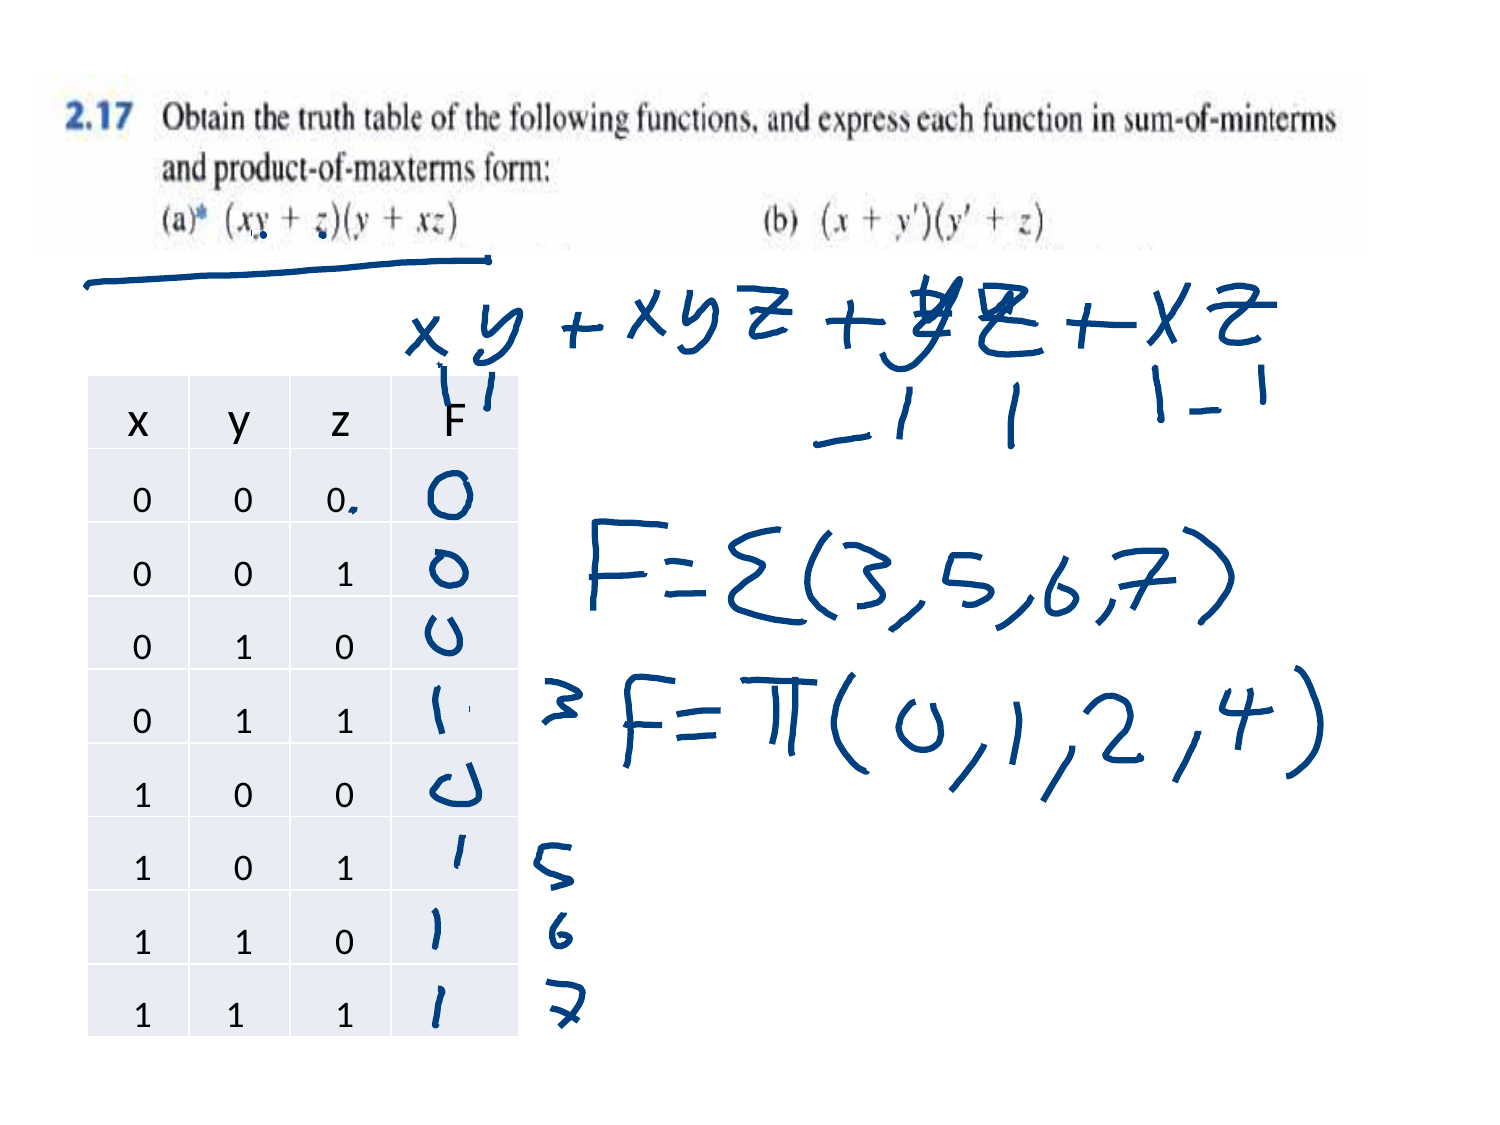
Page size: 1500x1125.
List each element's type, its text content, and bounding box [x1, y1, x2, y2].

text_box [1147, 321, 1165, 345]
text_box [790, 676, 797, 757]
table_cell 1 [291, 670, 390, 742]
text_box [1112, 549, 1167, 585]
text_box [897, 700, 942, 751]
table_cell 1 [190, 891, 289, 963]
table_cell 0 [88, 449, 188, 521]
text_box [535, 844, 572, 889]
text_box [574, 311, 580, 327]
text_box [84, 259, 490, 290]
text_box [1247, 688, 1252, 699]
text_box [593, 520, 669, 576]
text_box [1009, 383, 1018, 448]
text_box [1011, 701, 1020, 765]
text_box [1083, 303, 1090, 322]
table_cell 0 [291, 744, 390, 816]
table_cell 0 [291, 891, 390, 963]
text_box [749, 308, 793, 313]
text_box [456, 834, 464, 867]
table_cell 1 [291, 965, 390, 1036]
text_box [434, 686, 444, 734]
text_box [676, 709, 721, 716]
text_box [1155, 291, 1176, 343]
text_box [980, 288, 1003, 315]
text_box [1166, 282, 1189, 321]
text_box [572, 329, 576, 349]
text_box [1084, 695, 1142, 761]
text_box [624, 726, 650, 768]
text_box [1080, 325, 1085, 349]
text_box [847, 300, 852, 320]
text_box [425, 316, 438, 332]
text_box [898, 386, 911, 440]
text_box [664, 560, 693, 565]
text_box [546, 980, 584, 1015]
text_box [995, 595, 1034, 630]
text_box [629, 313, 645, 339]
text_box [626, 676, 676, 724]
text_box [426, 616, 461, 654]
text_box [550, 1007, 579, 1022]
table_header x [88, 376, 188, 448]
text_box [406, 334, 425, 355]
text_box [1042, 745, 1073, 802]
table_cell 1 [190, 670, 289, 742]
table_cell 0 [190, 744, 289, 816]
text_box [431, 551, 467, 587]
text_box [1221, 689, 1274, 715]
text_box [845, 322, 849, 349]
table_cell [392, 744, 518, 816]
text_box [431, 762, 480, 805]
text_box [1207, 303, 1278, 311]
table_cell 0 [190, 523, 289, 595]
picture [37, 74, 1363, 251]
table_cell 1 [291, 817, 390, 889]
table_cell 0 [88, 597, 188, 668]
text_box [1260, 364, 1265, 403]
table_cell 0 [190, 817, 289, 889]
text_box [1220, 308, 1261, 344]
text_box [1154, 366, 1163, 421]
text_box [646, 289, 659, 312]
text_box [832, 673, 868, 773]
text_box [1046, 556, 1078, 615]
table_cell [392, 965, 518, 1036]
table_cell [392, 817, 518, 889]
table_header F [392, 376, 518, 448]
text_box [1286, 667, 1322, 778]
table_header y [190, 376, 289, 448]
text_box [1236, 714, 1247, 750]
text_box [592, 577, 623, 611]
text_box [730, 528, 805, 624]
table_cell 1 [190, 965, 289, 1036]
table_cell [392, 449, 518, 521]
text_box [443, 366, 449, 406]
table_cell [392, 523, 518, 595]
table_cell 1 [190, 597, 289, 668]
text_box [1118, 579, 1177, 589]
text_box [1183, 528, 1233, 624]
table_cell 1 [88, 965, 188, 1036]
table_header z [291, 376, 390, 448]
text_box [551, 912, 571, 947]
text_box [924, 291, 944, 312]
table_cell [392, 891, 518, 963]
table_cell 0 [291, 449, 390, 521]
text_box [944, 554, 993, 606]
text_box [542, 680, 581, 725]
table_cell 0 [88, 523, 188, 595]
text_box [429, 472, 471, 518]
text_box [736, 287, 787, 310]
text_box [432, 909, 439, 948]
table_cell 1 [88, 891, 188, 963]
text_box [623, 722, 663, 726]
text_box [562, 325, 602, 331]
text_box [1174, 730, 1199, 783]
text_box [950, 743, 986, 792]
text_box [434, 987, 444, 1027]
text_box [939, 325, 951, 335]
text_box [815, 434, 871, 446]
table_cell 0 [88, 670, 188, 742]
text_box [797, 680, 818, 684]
text_box [413, 318, 448, 356]
text_box [889, 600, 924, 632]
text_box [843, 544, 890, 608]
text_box [740, 679, 794, 683]
text_box [982, 284, 1027, 319]
table_cell 0 [291, 597, 390, 668]
table_cell 0 [190, 449, 289, 521]
table_cell 1 [291, 523, 390, 595]
text_box [475, 304, 521, 364]
text_box [676, 734, 717, 739]
text_box [678, 289, 717, 353]
text_box [750, 312, 786, 338]
text_box [1189, 408, 1220, 413]
table_cell [392, 597, 518, 668]
text_box [771, 685, 777, 745]
text_box [881, 275, 961, 370]
text_box [1066, 321, 1137, 326]
text_box [636, 299, 666, 335]
text_box [980, 321, 1044, 356]
table_cell 1 [88, 817, 188, 889]
text_box [664, 592, 707, 596]
text_box [1096, 598, 1114, 625]
table_cell [392, 670, 518, 742]
text_box [554, 1010, 570, 1028]
text_box [1124, 584, 1147, 610]
text_box [588, 572, 646, 578]
table_cell 1 [88, 744, 188, 816]
text_box [979, 317, 1037, 325]
text_box [1216, 284, 1258, 304]
text_box [806, 531, 837, 619]
text_box [350, 506, 356, 513]
text_box [485, 371, 493, 410]
